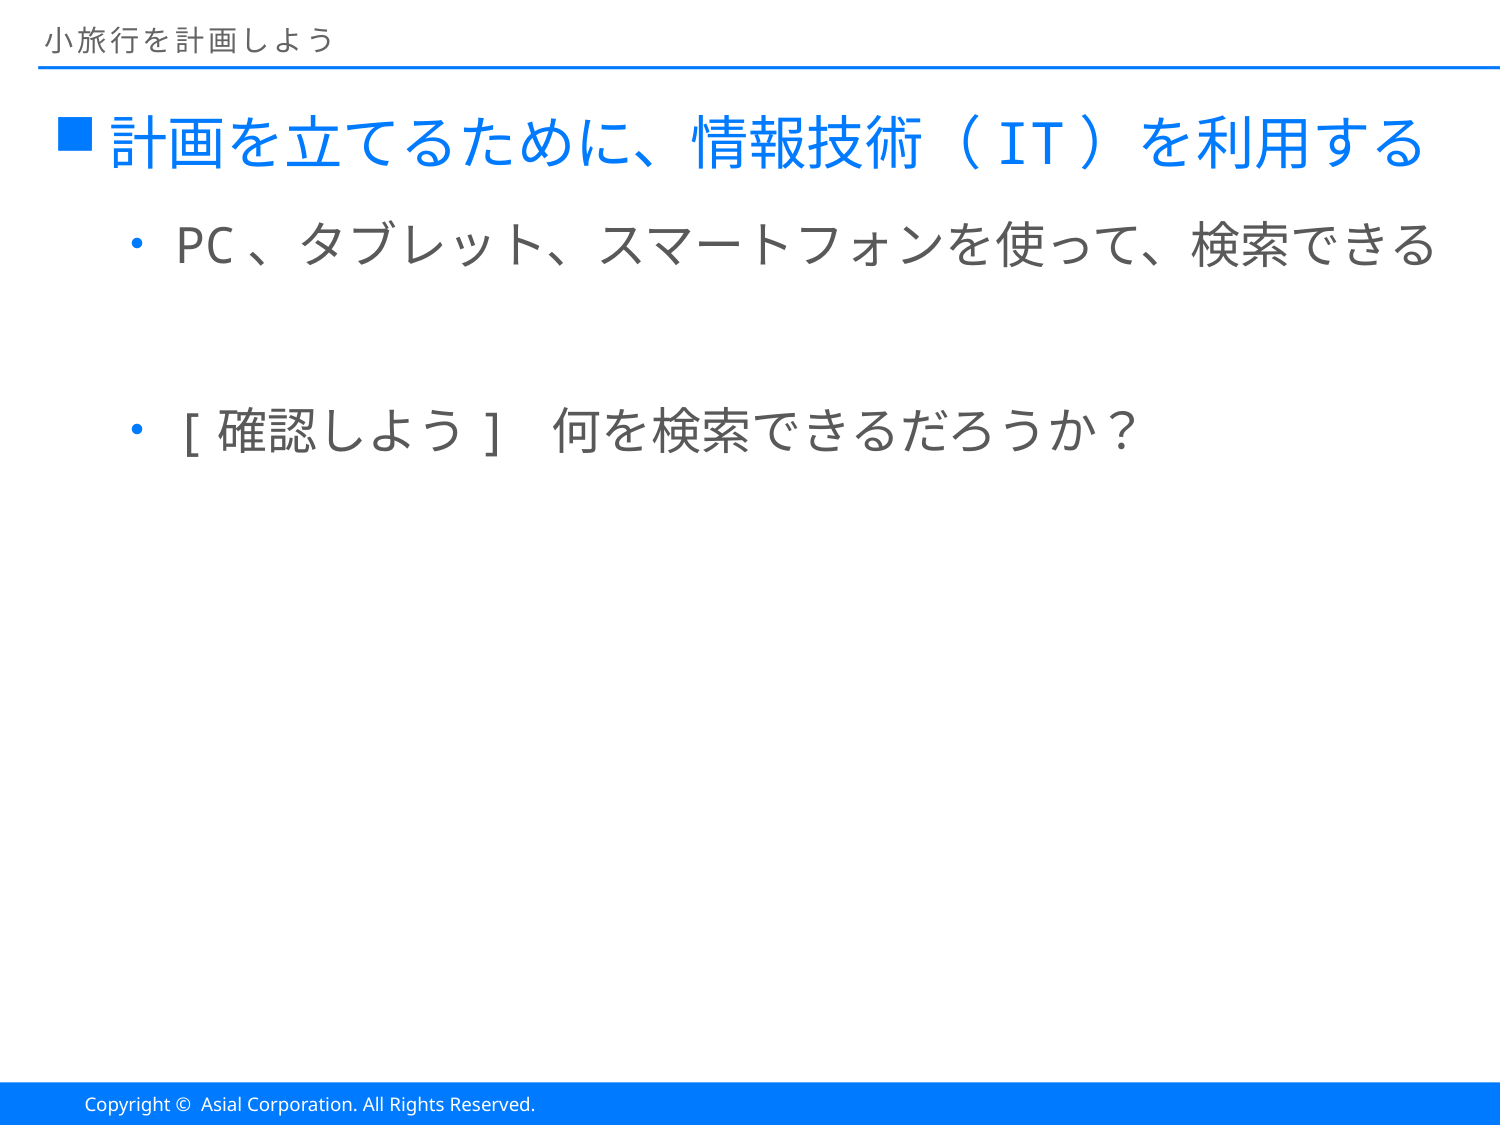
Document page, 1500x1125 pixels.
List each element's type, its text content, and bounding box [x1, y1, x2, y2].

list 計画を立てるために、情報技術（IT）を利用する PC、タブレット、スマートフォンを使って、検索できる [確認しよう] 何を検索できるだろうか？ [38, 84, 1459, 988]
title 小旅行を計画しよう [29, 7, 1223, 72]
